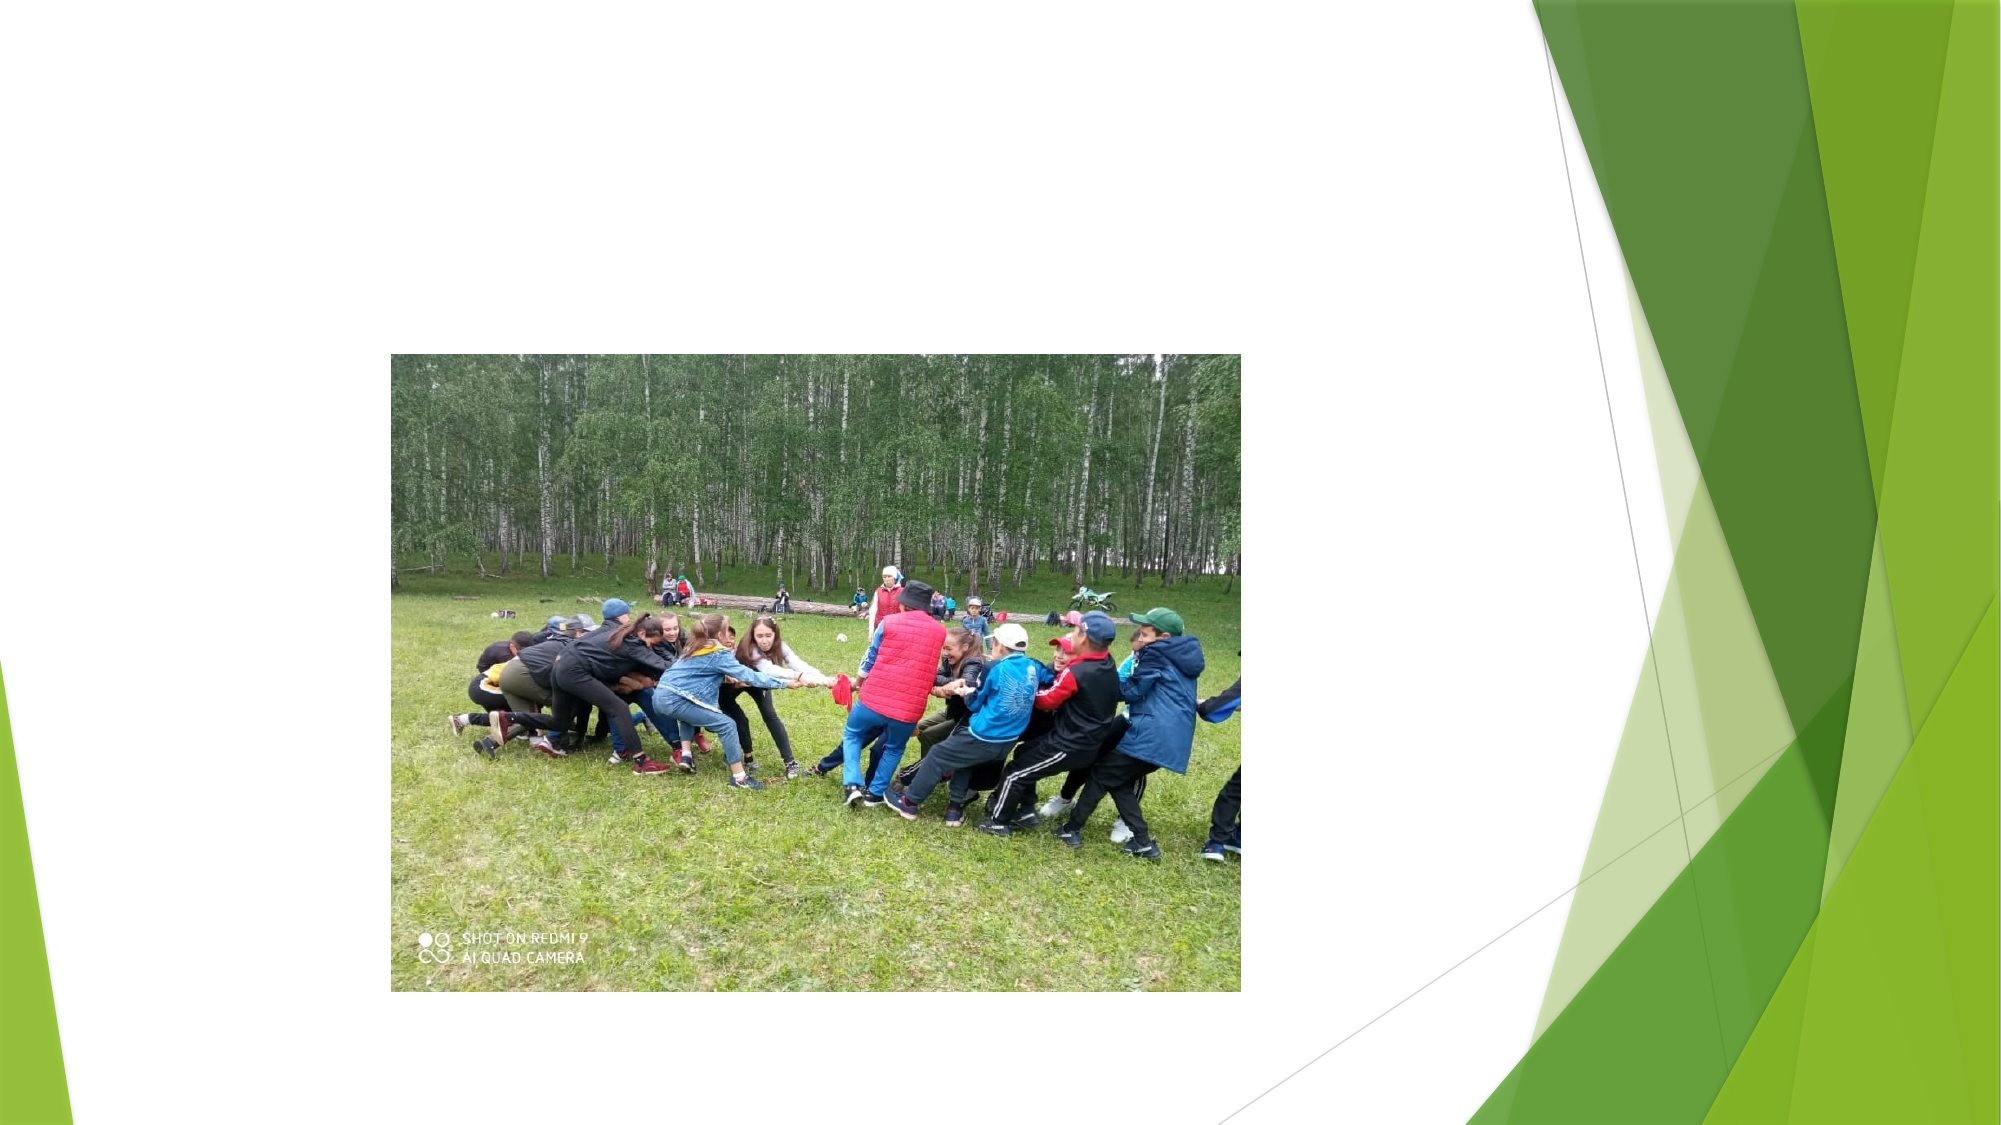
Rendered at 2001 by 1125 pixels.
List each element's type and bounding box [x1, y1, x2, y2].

list [391, 353, 1242, 992]
